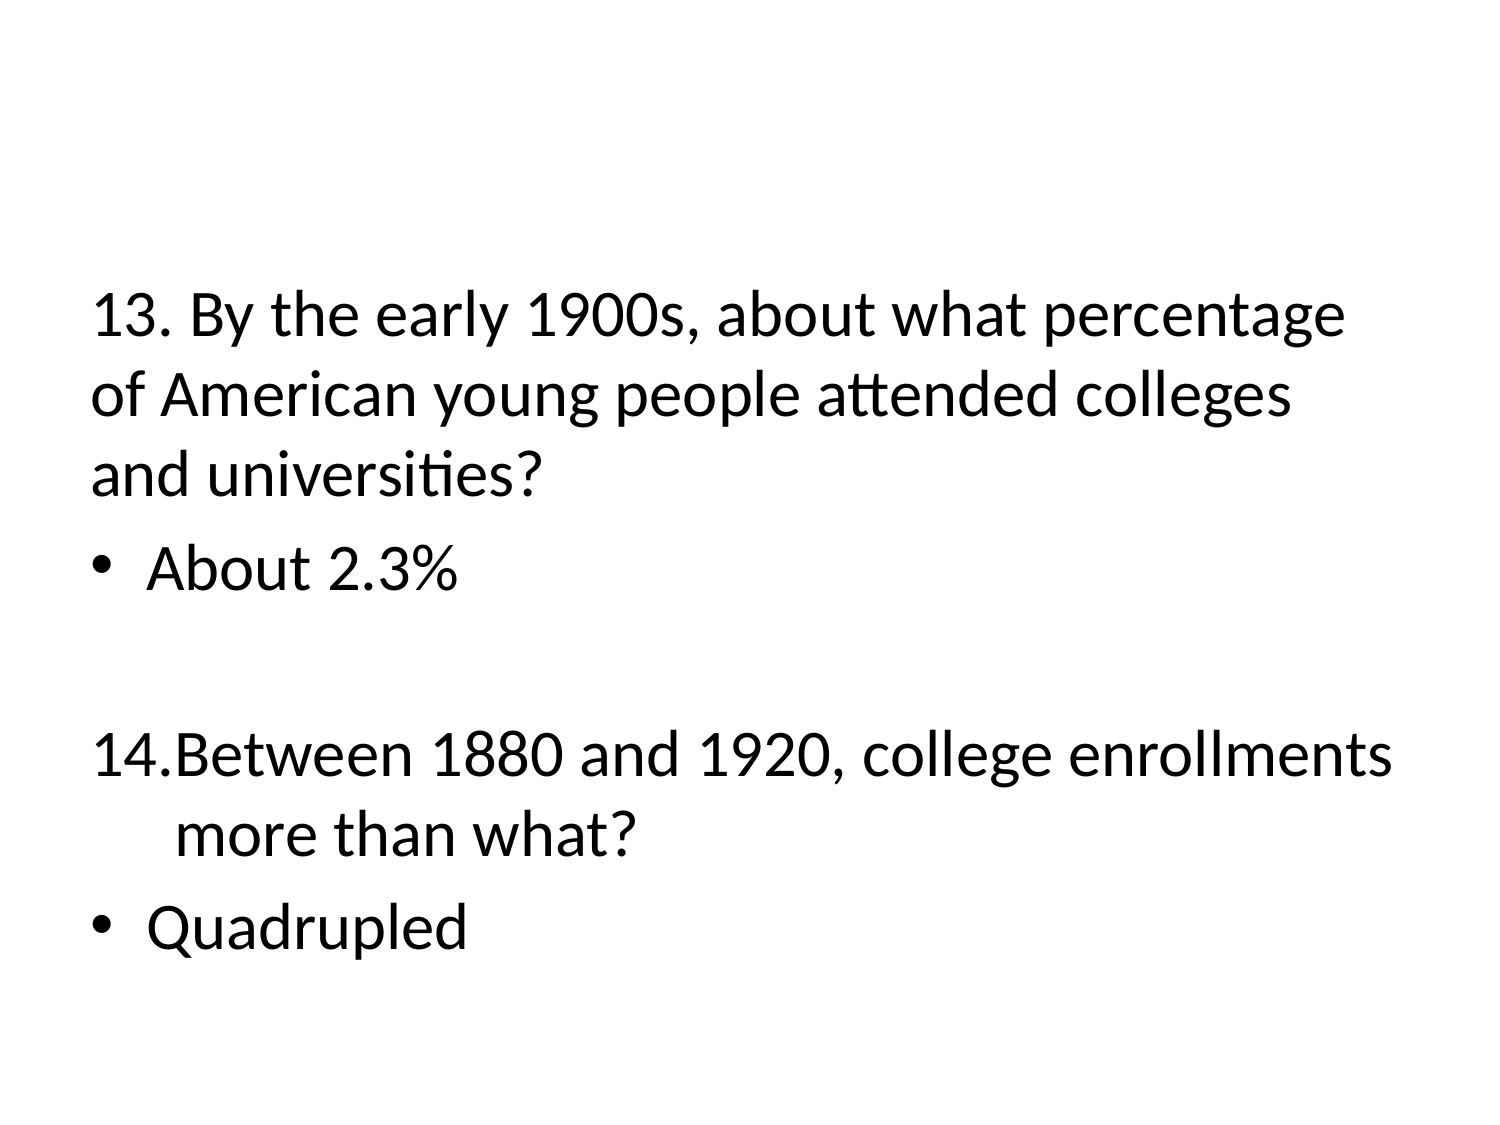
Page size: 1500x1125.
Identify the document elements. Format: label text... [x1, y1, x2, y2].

list 13. By the early 1900s, about what percentage of American young people attended colleges and universities? About 2.3% Between 1880 and 1920, college enrollments more than what? Quadrupled [75, 262, 1425, 1005]
